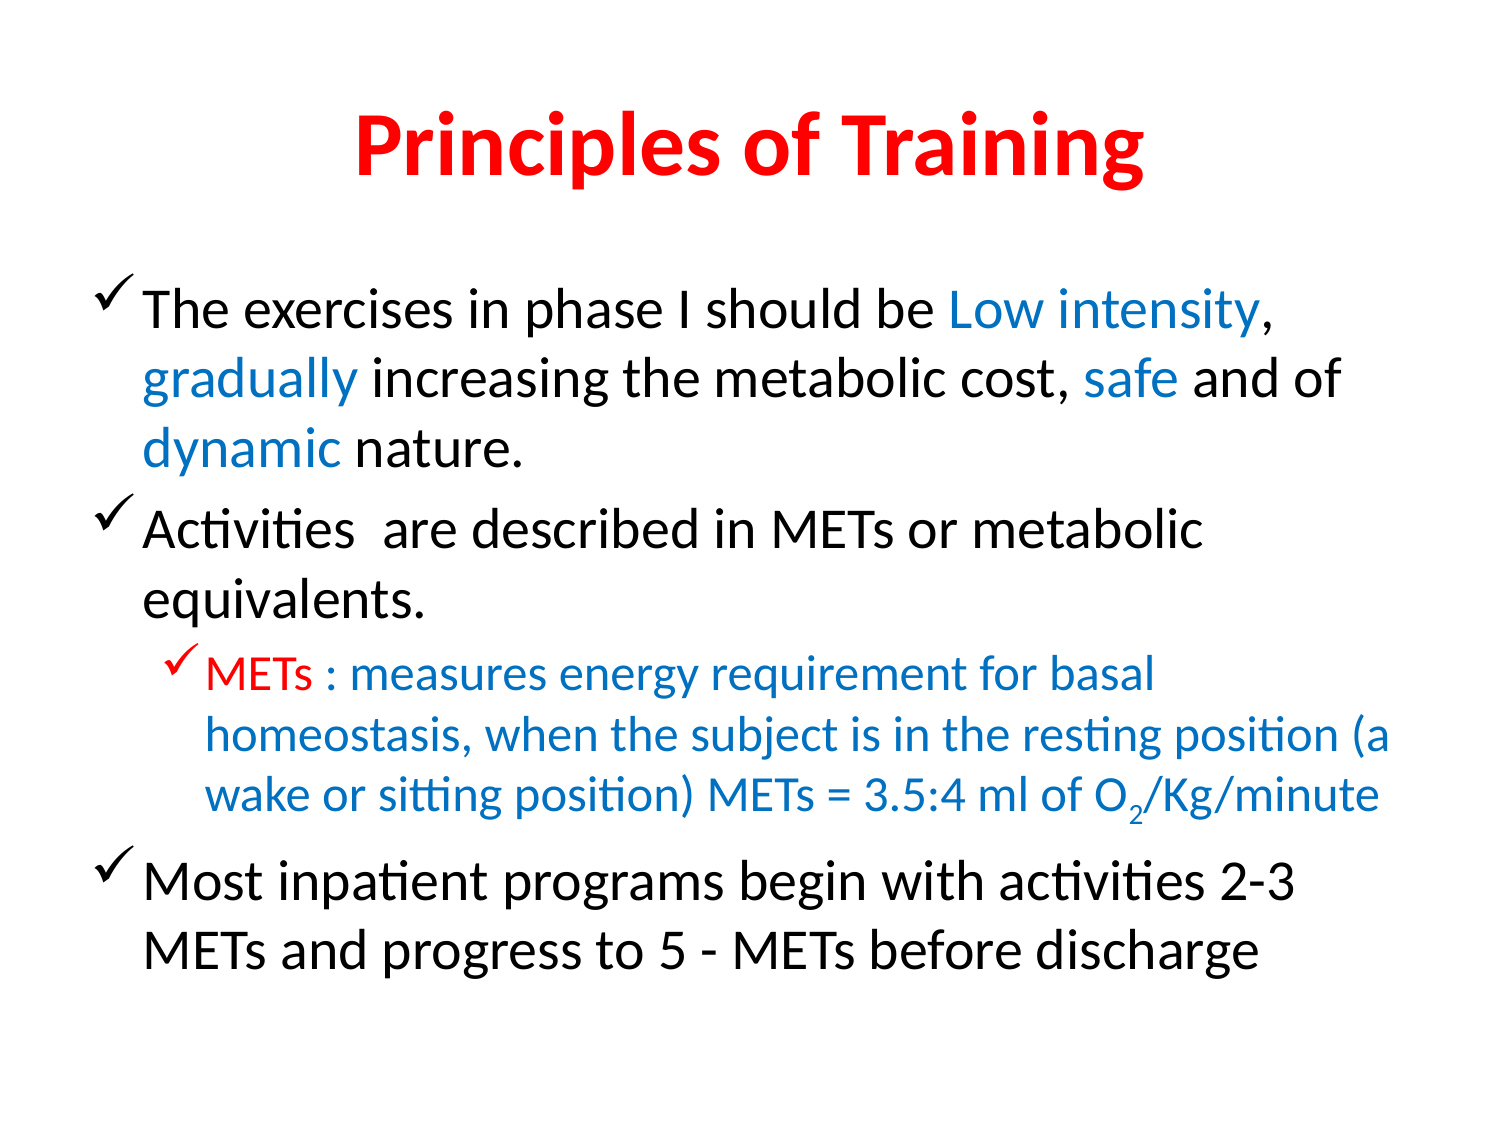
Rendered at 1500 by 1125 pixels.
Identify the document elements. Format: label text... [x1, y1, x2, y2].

title Principles of Training [75, 45, 1425, 233]
list The exercises in phase I should be Low intensity, gradually increasing the metabolic cost, safe and of dynamic nature. Activities are described in METs or metabolic equivalents. METs : measures energy requirement for basal homeostasis, when the subject is in the resting position (a wake or sitting position) METs = 3.5:4 ml of O2/Kg/minute Most inpatient programs begin with activities 2-3 METs and progress to 5 - METs before discharge [75, 262, 1425, 1005]
